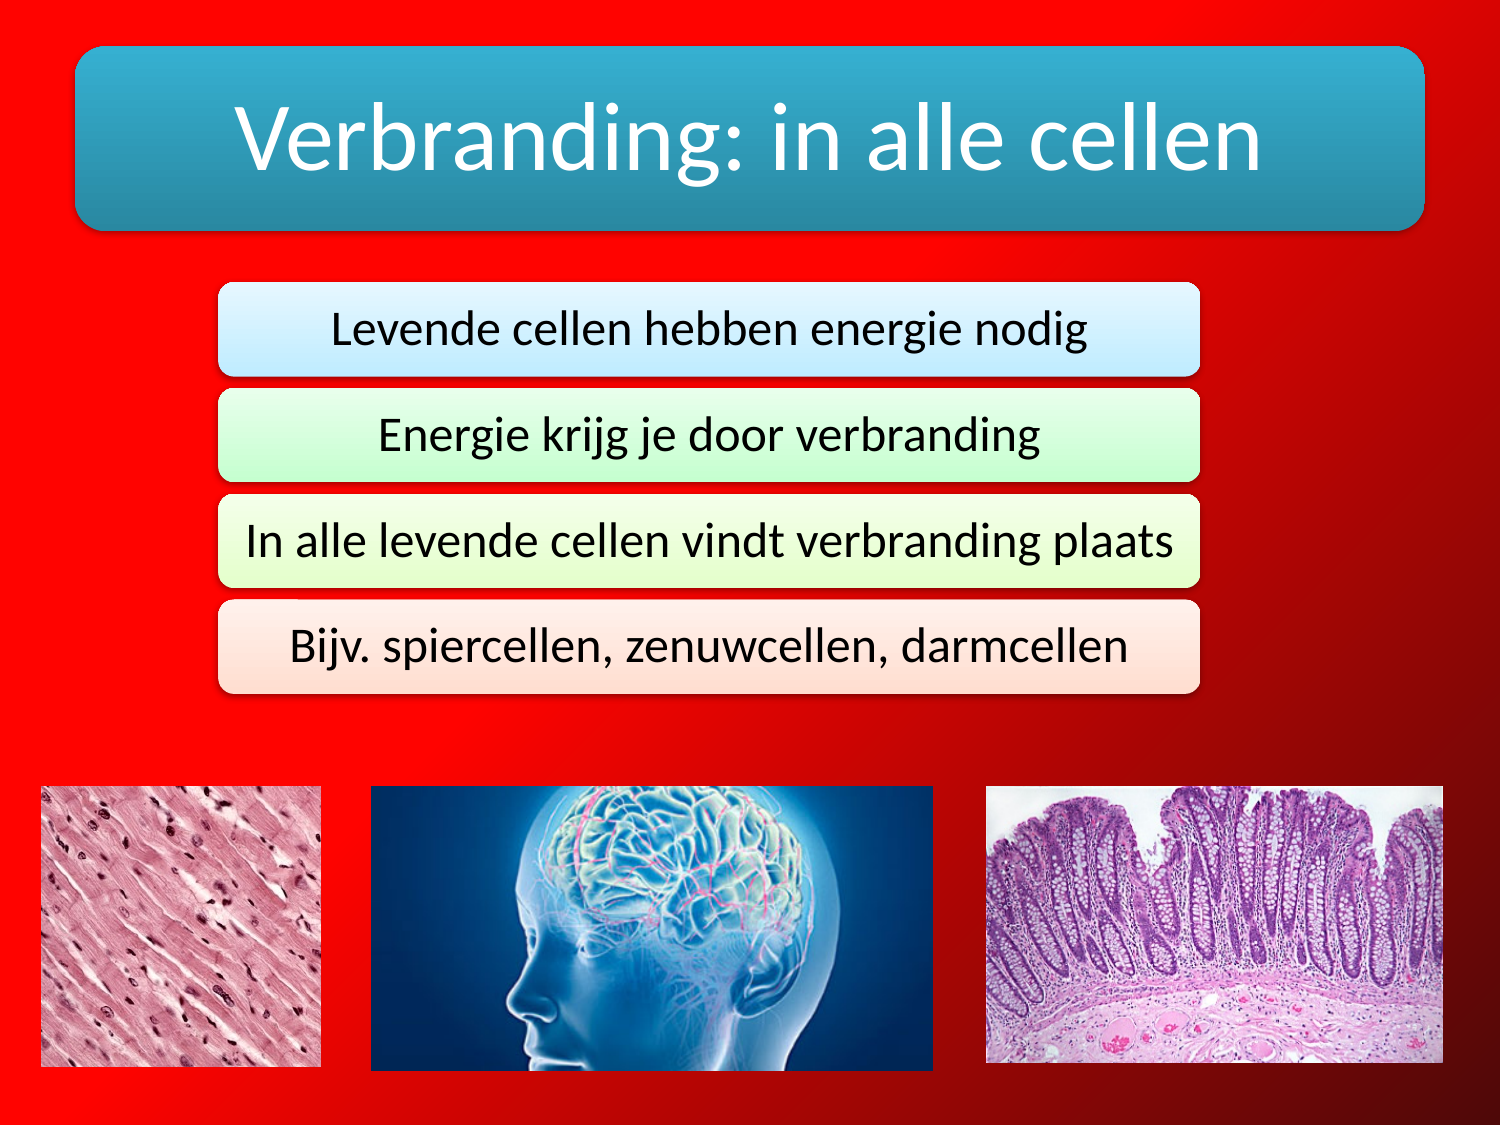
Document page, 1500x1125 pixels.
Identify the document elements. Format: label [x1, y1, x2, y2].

picture [371, 786, 933, 1071]
list [218, 266, 1201, 710]
text_box [74, 44, 1426, 233]
picture [41, 786, 322, 1067]
picture [985, 786, 1443, 1064]
